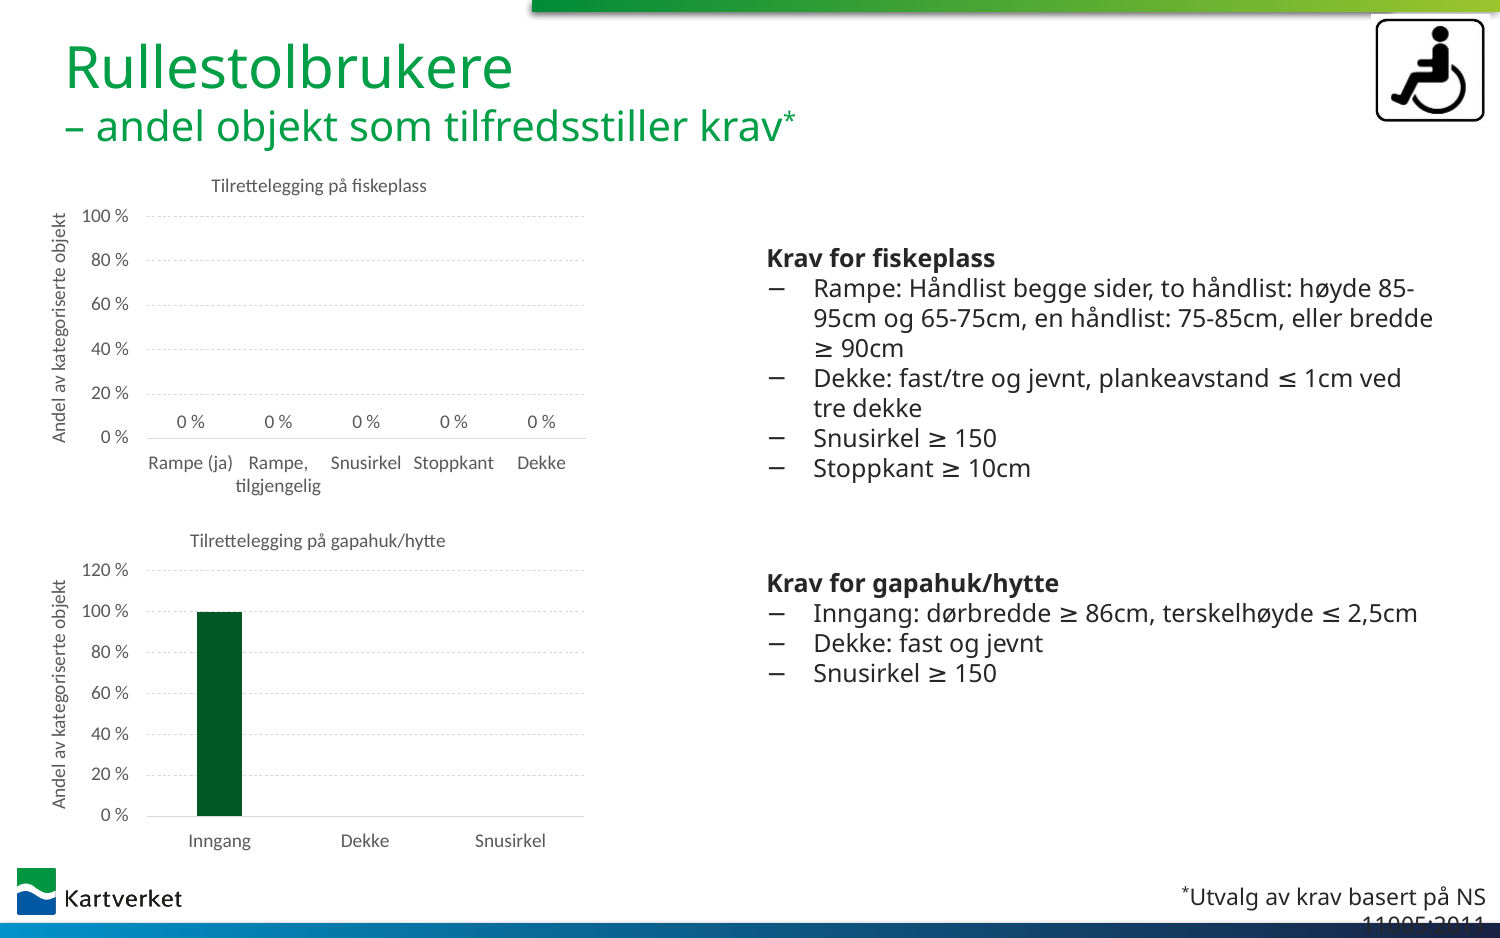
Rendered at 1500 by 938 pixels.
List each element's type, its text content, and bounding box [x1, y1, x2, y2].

text_box Krav for fiskeplass Rampe: Håndlist begge sider, to håndlist: høyde 85-95cm og 65-75cm, en håndlist: 75-85cm, eller bredde ≥ 90cm Dekke: fast/tre og jevnt, plankeavstand ≤ 1cm ved tre dekke Snusirkel ≥ 150 Stoppkant ≥ 10cm [751, 235, 1452, 490]
text_box Krav for gapahuk/hytte Inngang: dørbredde ≥ 86cm, terskelhøyde ≤ 2,5cm Dekke: fast og jevnt Snusirkel ≥ 150 [751, 560, 1452, 695]
text_box *Utvalg av krav basert på NS 11005:2011 [1068, 873, 1500, 938]
text_box Rullestolbrukere – andel objekt som tilfredsstiller krav* [49, 29, 1431, 158]
picture [41, 166, 597, 505]
picture [1371, 13, 1491, 127]
picture [41, 520, 595, 859]
